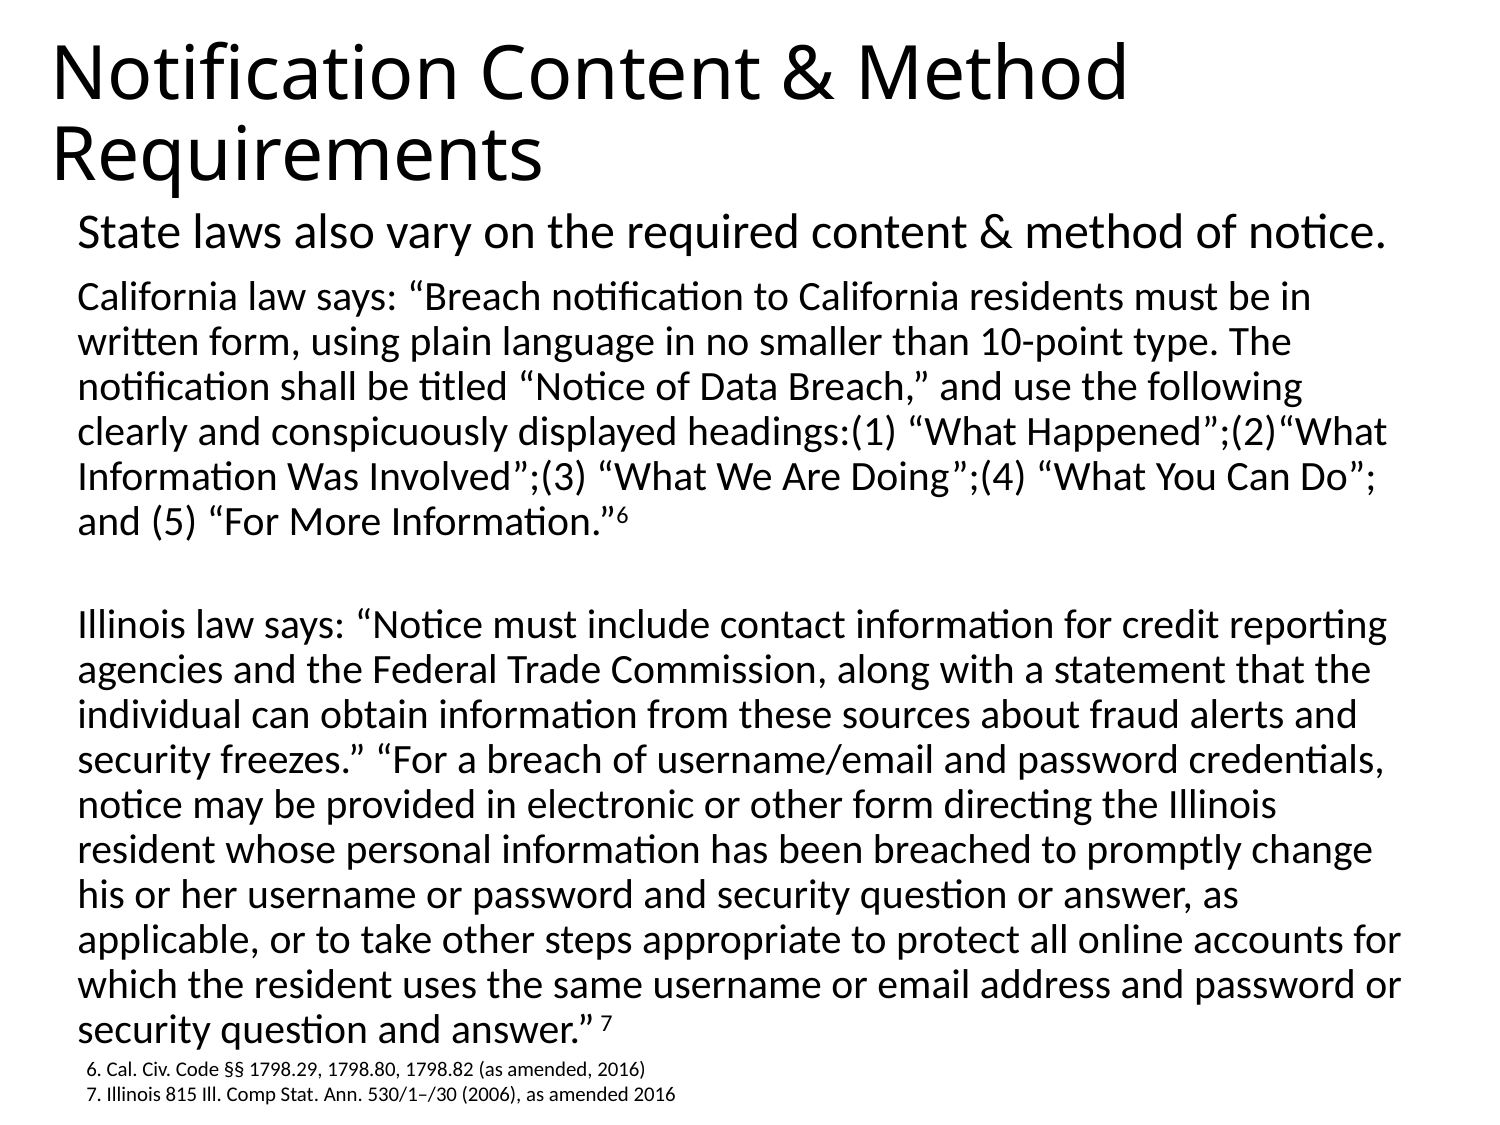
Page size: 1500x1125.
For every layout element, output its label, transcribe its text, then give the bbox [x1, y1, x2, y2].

title Notification Content & Method Requirements [35, 34, 1465, 198]
text_box 6. Cal. Civ. Code §§ 1798.29, 1798.80, 1798.82 (as amended, 2016) 7. Illinois 815 Ill. Comp Stat. Ann. 530/1–/30 (2006), as amended 2016 [71, 1048, 1366, 1113]
list State laws also vary on the required content & method of notice. California law says: “Breach notification to California residents must be in written form, using plain language in no smaller than 10-point type. The notification shall be titled “Notice of Data Breach,” and use the following clearly and conspicuously displayed headings:(1) “What Happened”;(2)“What Information Was Involved”;(3) “What We Are Doing”;(4) “What You Can Do”; and (5) “For More Information.”6 Illinois law says: “Notice must include contact information for credit reporting agencies and the Federal Trade Commission, along with a statement that the individual can obtain information from these sources about fraud alerts and security freezes.” “For a breach of username/email and password credentials, notice may be provided in electronic or other form directing the Illinois resident whose personal information has been breached to promptly change his or her username or password and security question or answer, as applicable, or to take other steps appropriate to protect all online accounts for which the resident uses the same username or email address and password or security question and answer.” 7 [62, 197, 1429, 1025]
